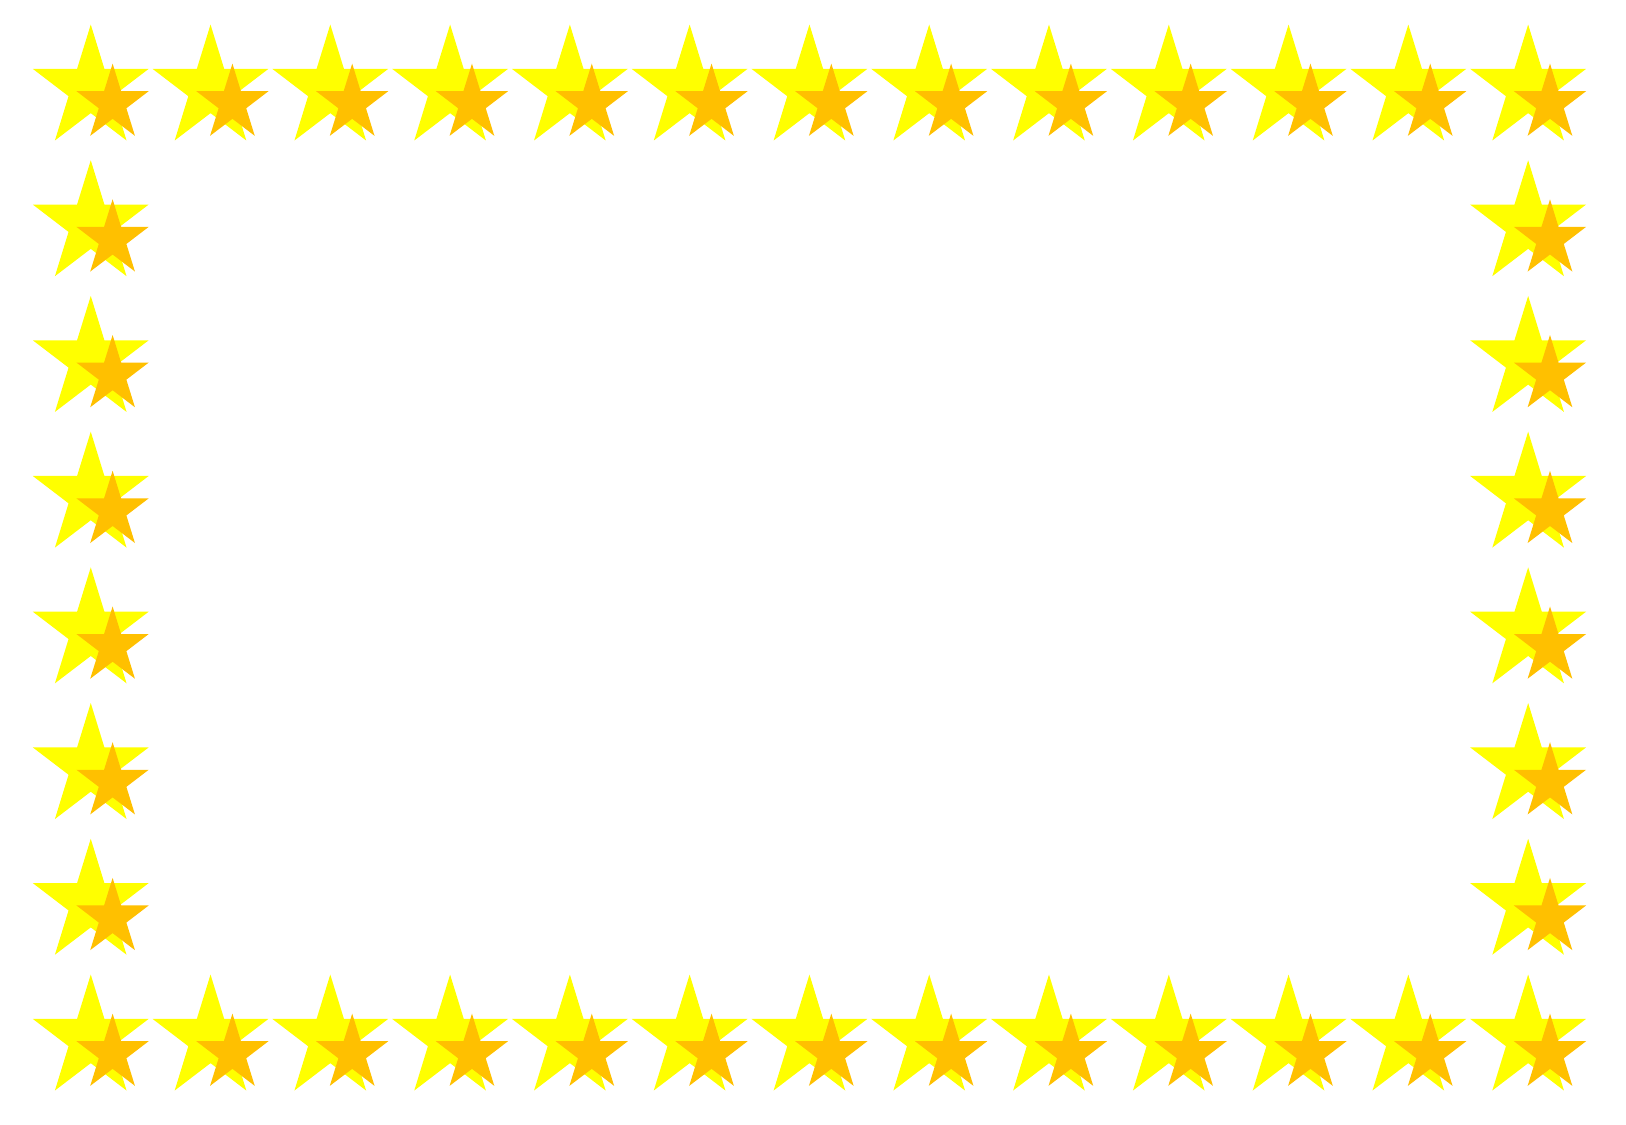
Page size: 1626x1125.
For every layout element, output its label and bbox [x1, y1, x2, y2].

text_box [32, 24, 1587, 1091]
